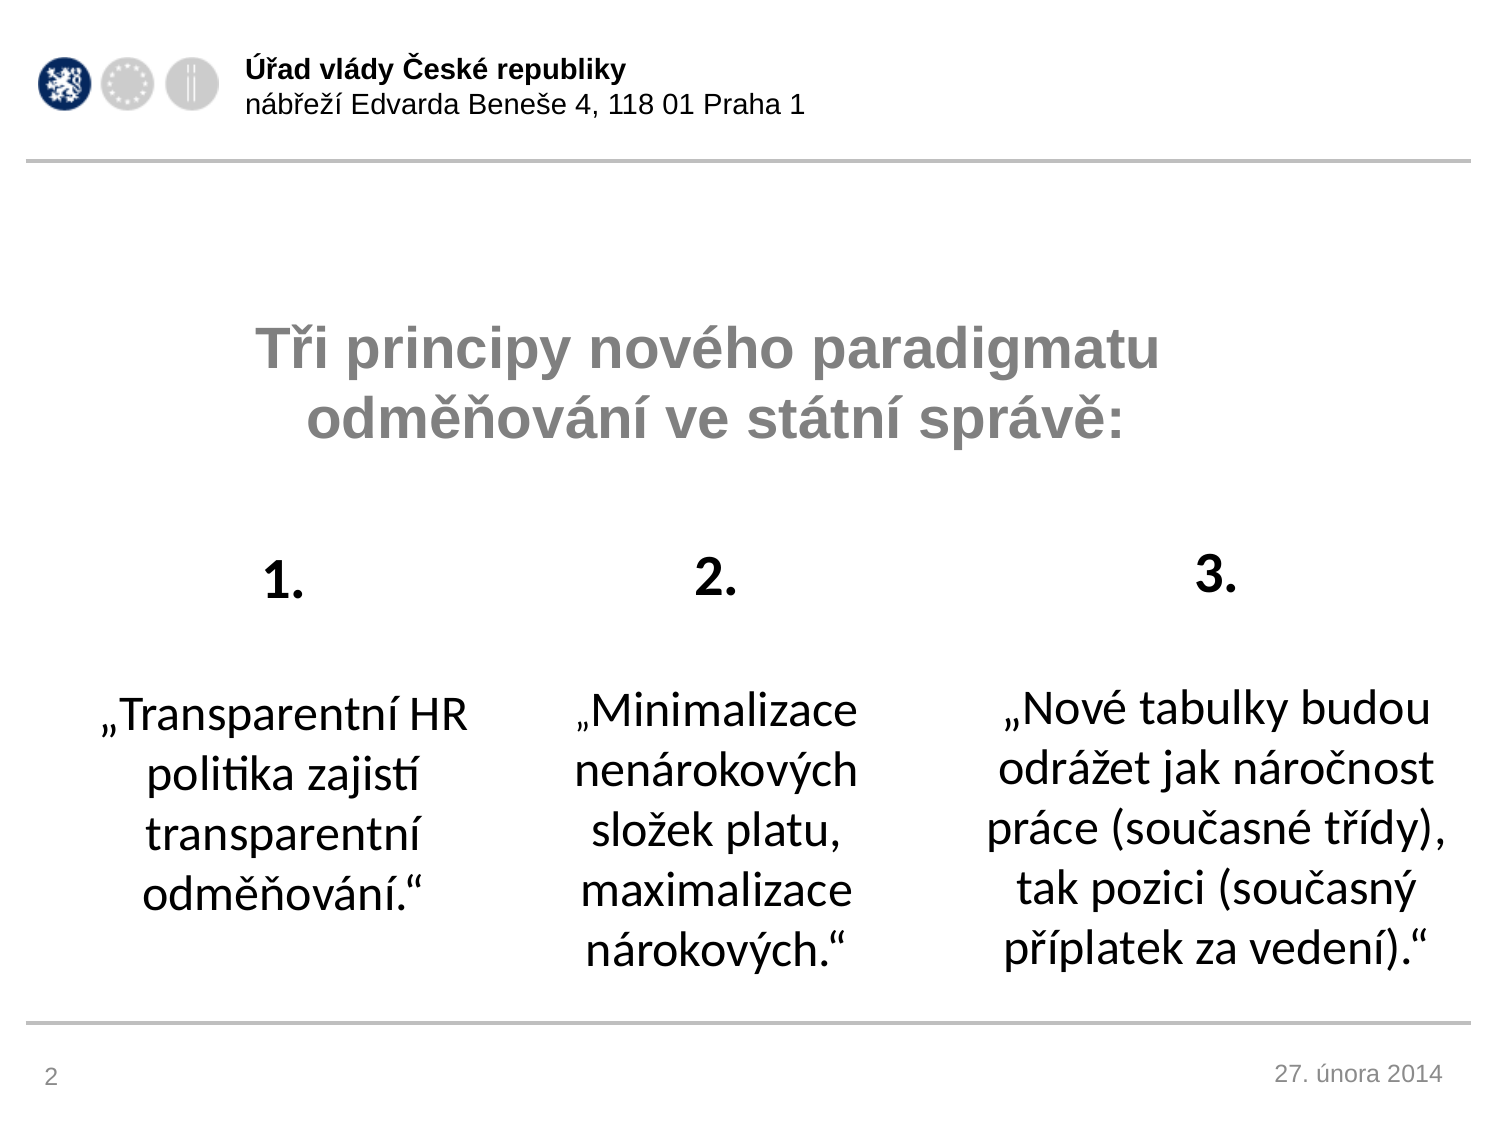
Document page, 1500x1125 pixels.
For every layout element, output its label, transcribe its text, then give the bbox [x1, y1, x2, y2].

picture [38, 57, 219, 114]
text_box 2. „Minimalizace nenárokových složek platu, maximalizace nárokových.“ [498, 529, 936, 985]
text_box Úřad vlády České republiky nábřeží Edvarda Beneše 4, 118 01 Praha 1 [230, 42, 1376, 128]
slide_number 2 [29, 1045, 380, 1106]
text_box 3. „Nové tabulky budou odrážet jak náročnost práce (současné třídy), tak pozici (současný příplatek za vedení).“ [962, 527, 1471, 982]
text_box 1. „Transparentní HR politika zajistí transparentní odměňování.“ [64, 532, 498, 928]
text_box Tři principy nového paradigmatu odměňování ve státní správě: [104, 302, 1329, 458]
footer 27. února 2014 [983, 1042, 1459, 1103]
